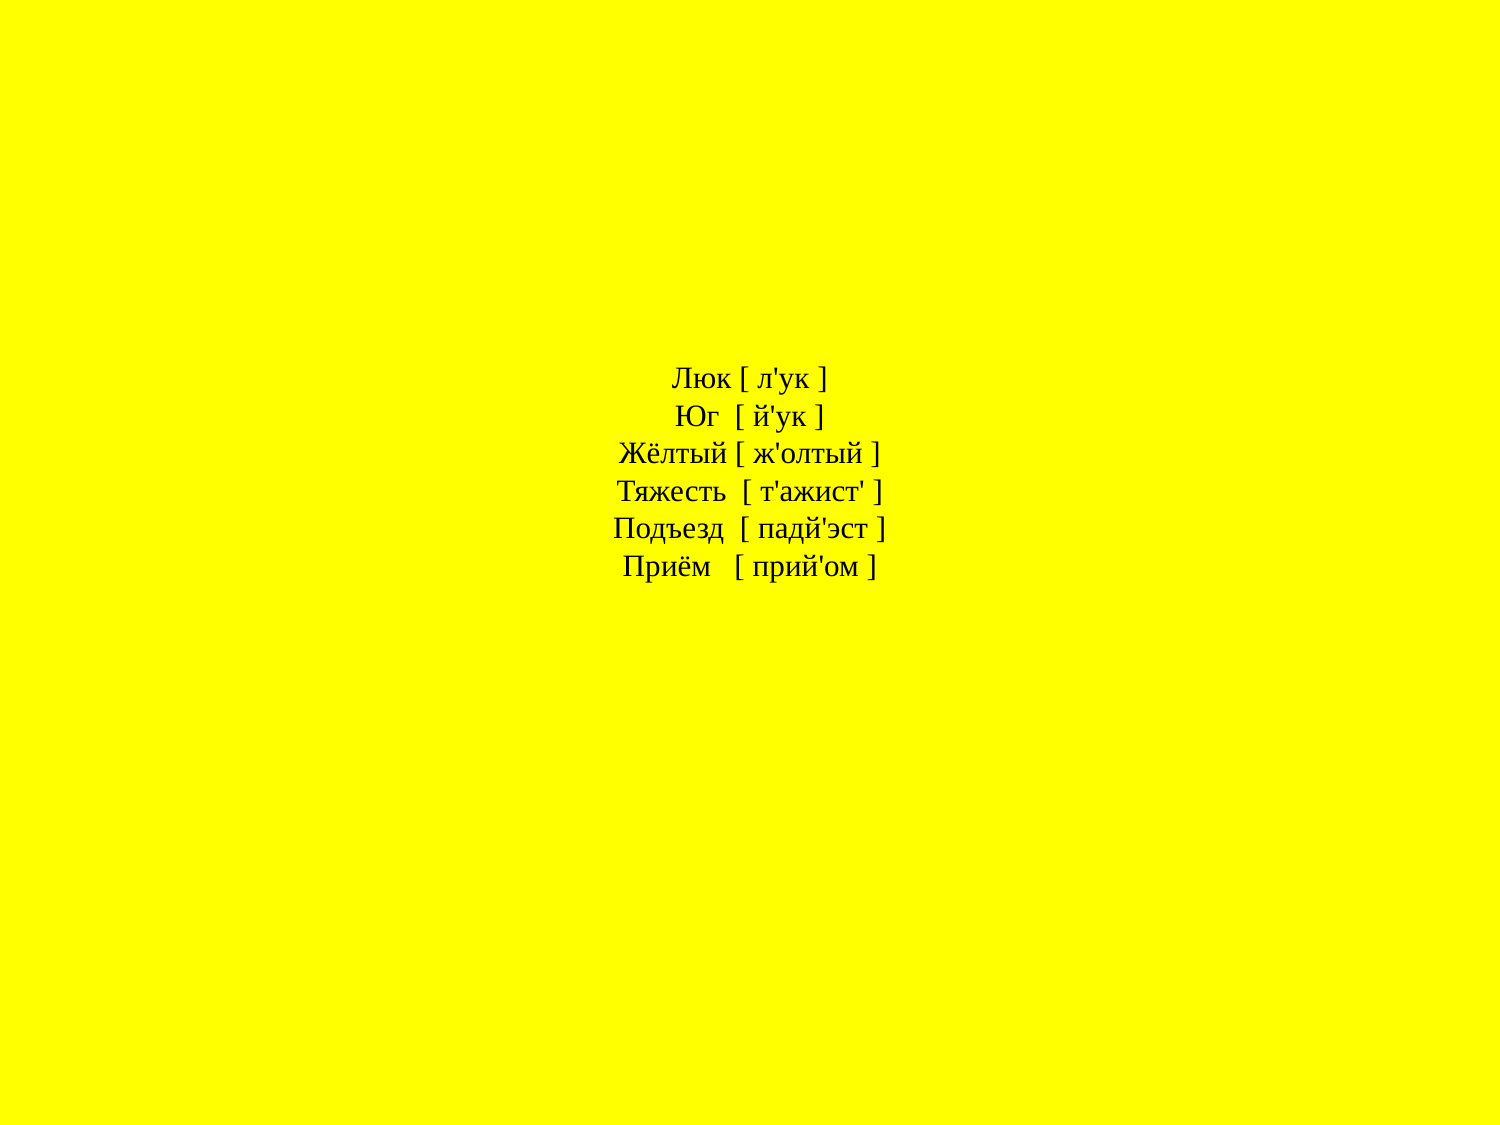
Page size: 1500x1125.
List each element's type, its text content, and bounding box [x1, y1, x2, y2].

title Люк [ л'ук ] Юг [ й'ук ] Жёлтый [ ж'олтый ] Тяжесть [ т'ажист' ] Подъезд [ падй'эст ] Приём [ прий'ом ] [112, 349, 1388, 591]
